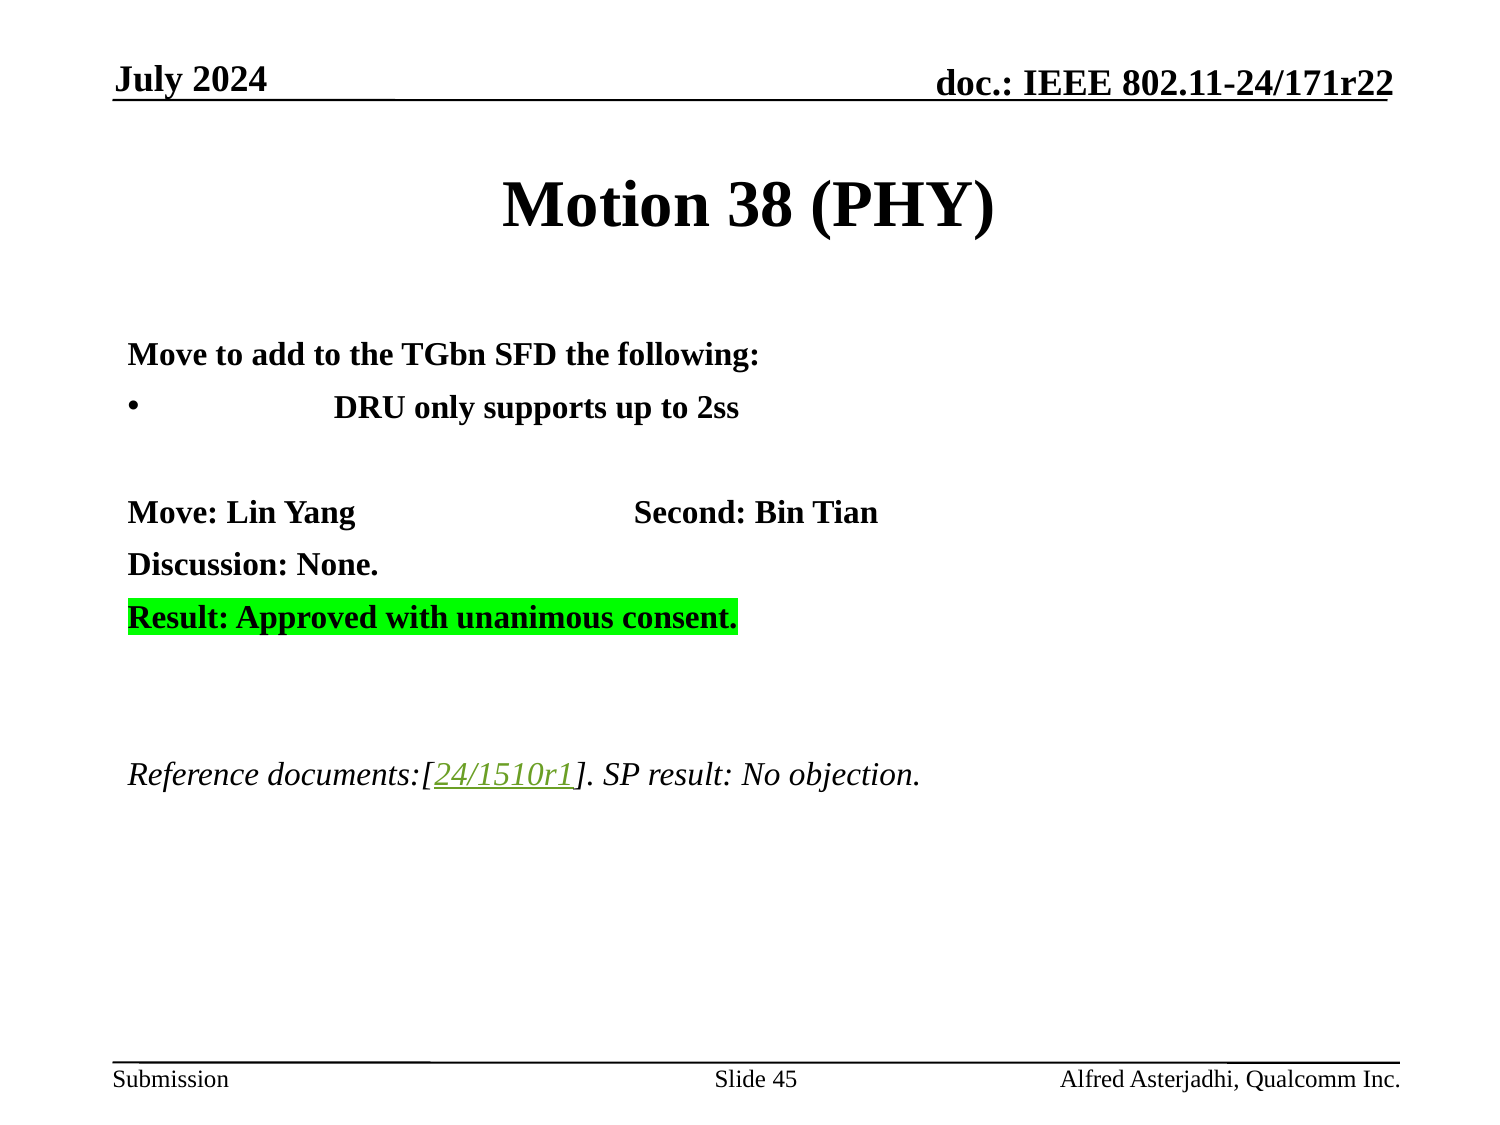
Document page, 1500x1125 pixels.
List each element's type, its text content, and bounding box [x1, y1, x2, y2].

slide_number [114, 54, 423, 100]
slide_number Slide 45 [712, 1061, 800, 1123]
title Motion 38 (PHY) [112, 112, 1388, 288]
footer Alfred Asterjadhi, Qualcomm Inc. [878, 1061, 1402, 1093]
list Move to add to the TGbn SFD the following: DRU only supports up to 2ss Move: Lin Yang Second: Bin Tian Discussion: None. Result: Approved with unanimous consent. Reference documents:[24/1510r1]. SP result: No objection. [112, 324, 1388, 1000]
